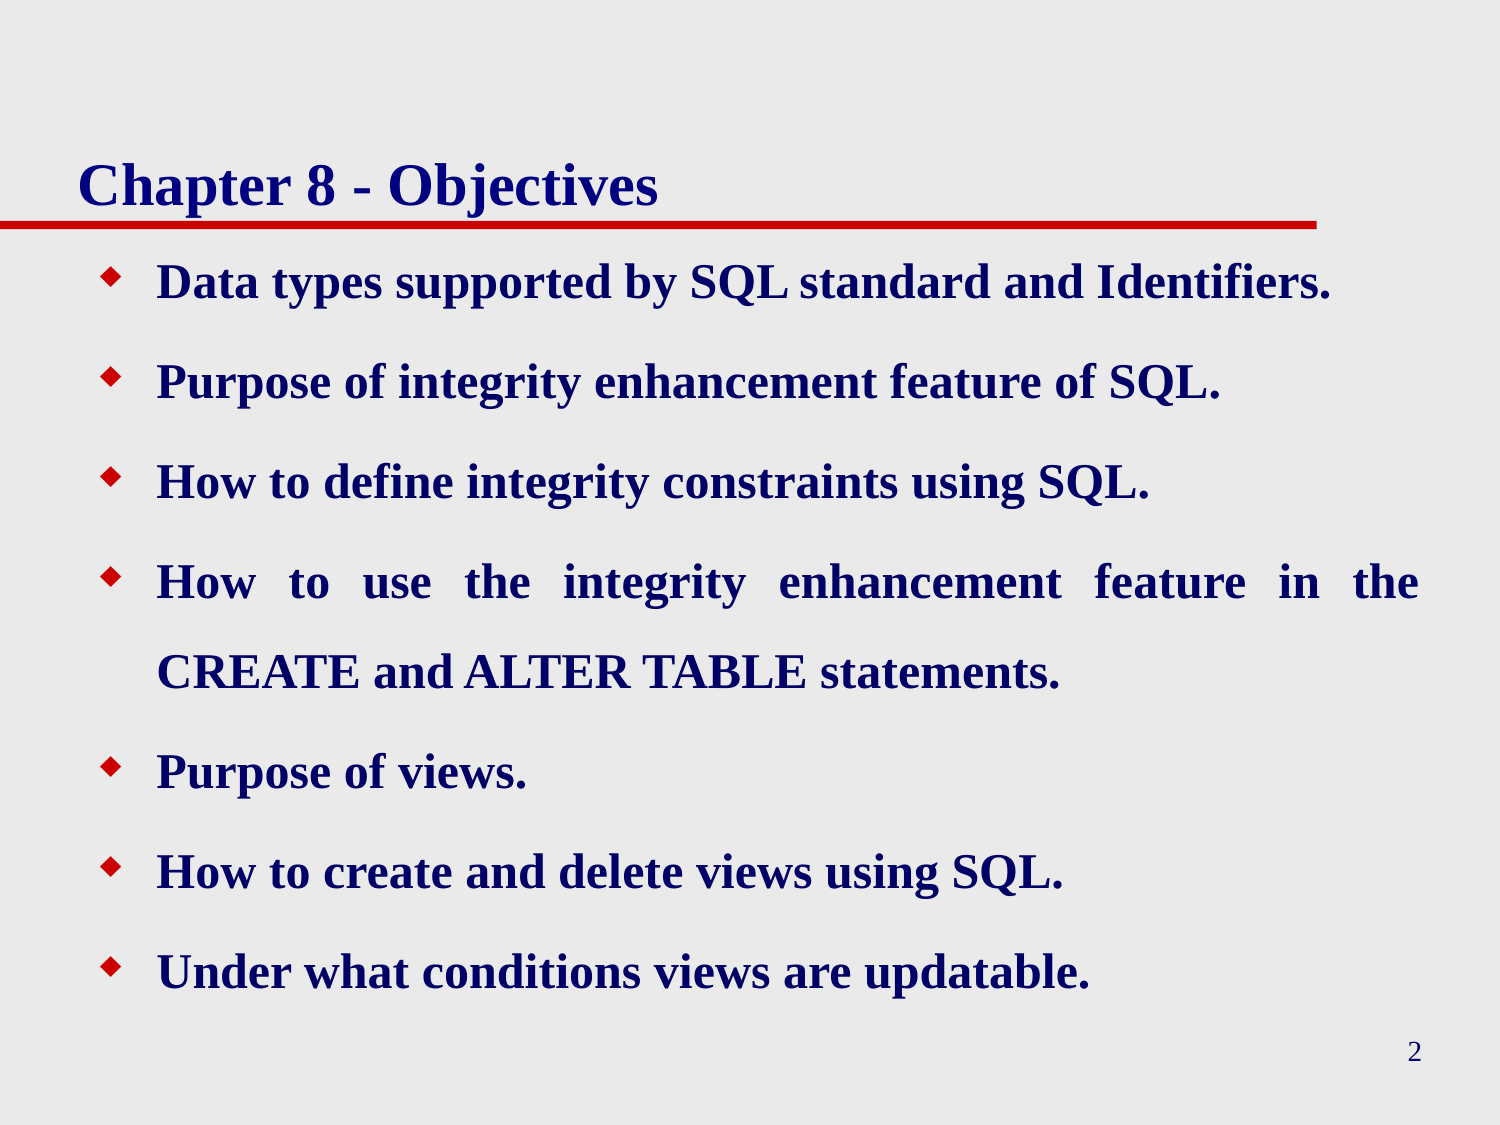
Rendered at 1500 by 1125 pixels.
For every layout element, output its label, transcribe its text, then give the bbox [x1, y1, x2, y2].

slide_number 2 [1124, 1012, 1438, 1088]
list Data types supported by SQL standard and Identifiers. Purpose of integrity enhancement feature of SQL. How to define integrity constraints using SQL. How to use the integrity enhancement feature in the CREATE and ALTER TABLE statements. Purpose of views. How to create and delete views using SQL. Under what conditions views are updatable. [84, 210, 1436, 887]
title Chapter 8 - Objectives [62, 43, 1338, 226]
